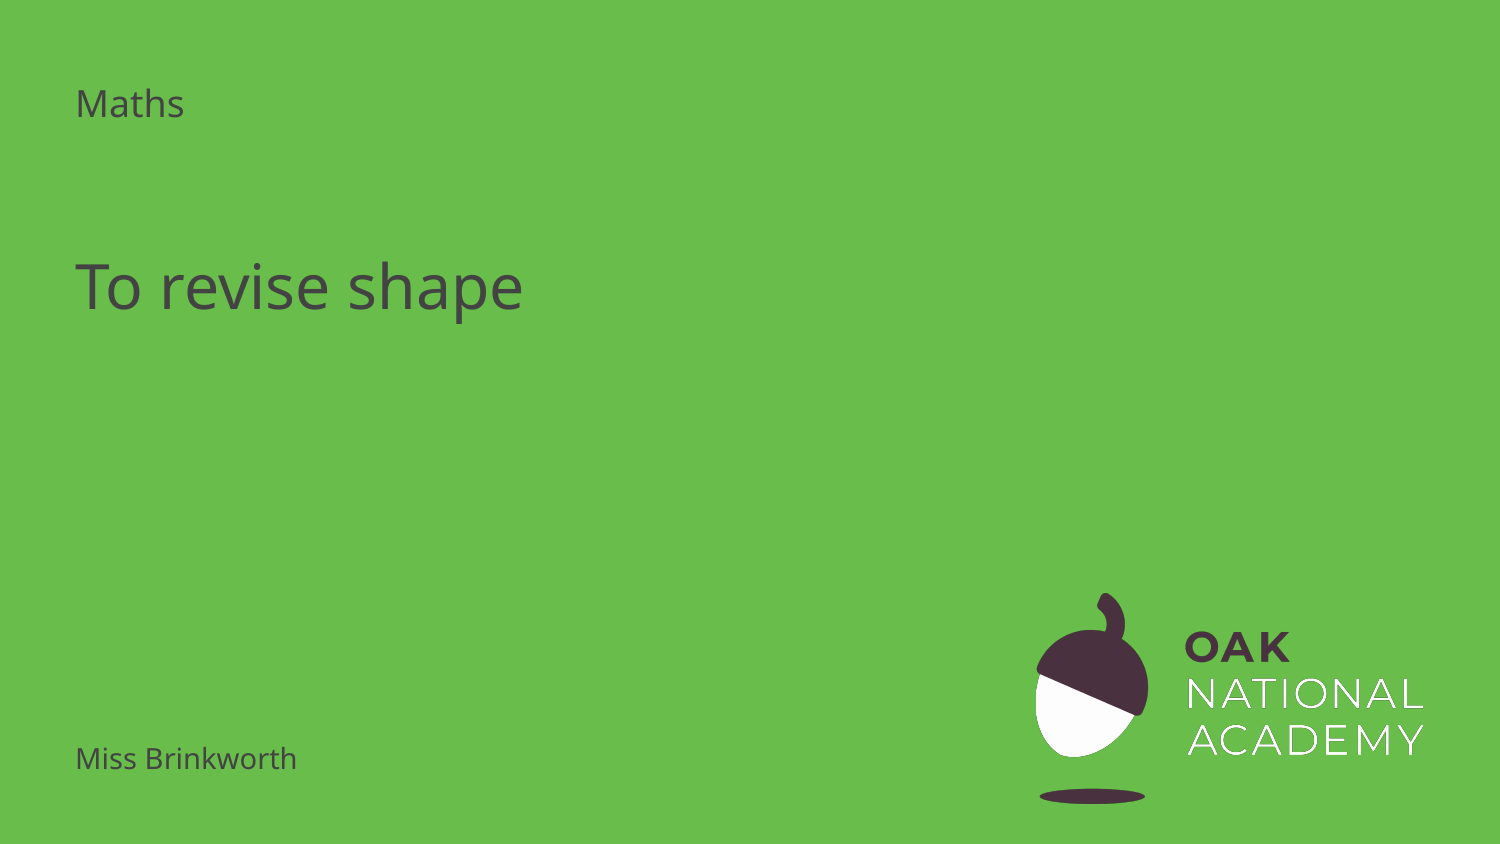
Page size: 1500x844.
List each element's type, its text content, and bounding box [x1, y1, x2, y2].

title To revise shape [75, 235, 1425, 542]
subtitle Miss Brinkworth [75, 673, 724, 776]
picture [1036, 593, 1424, 804]
subtitle Maths [75, 72, 1425, 203]
